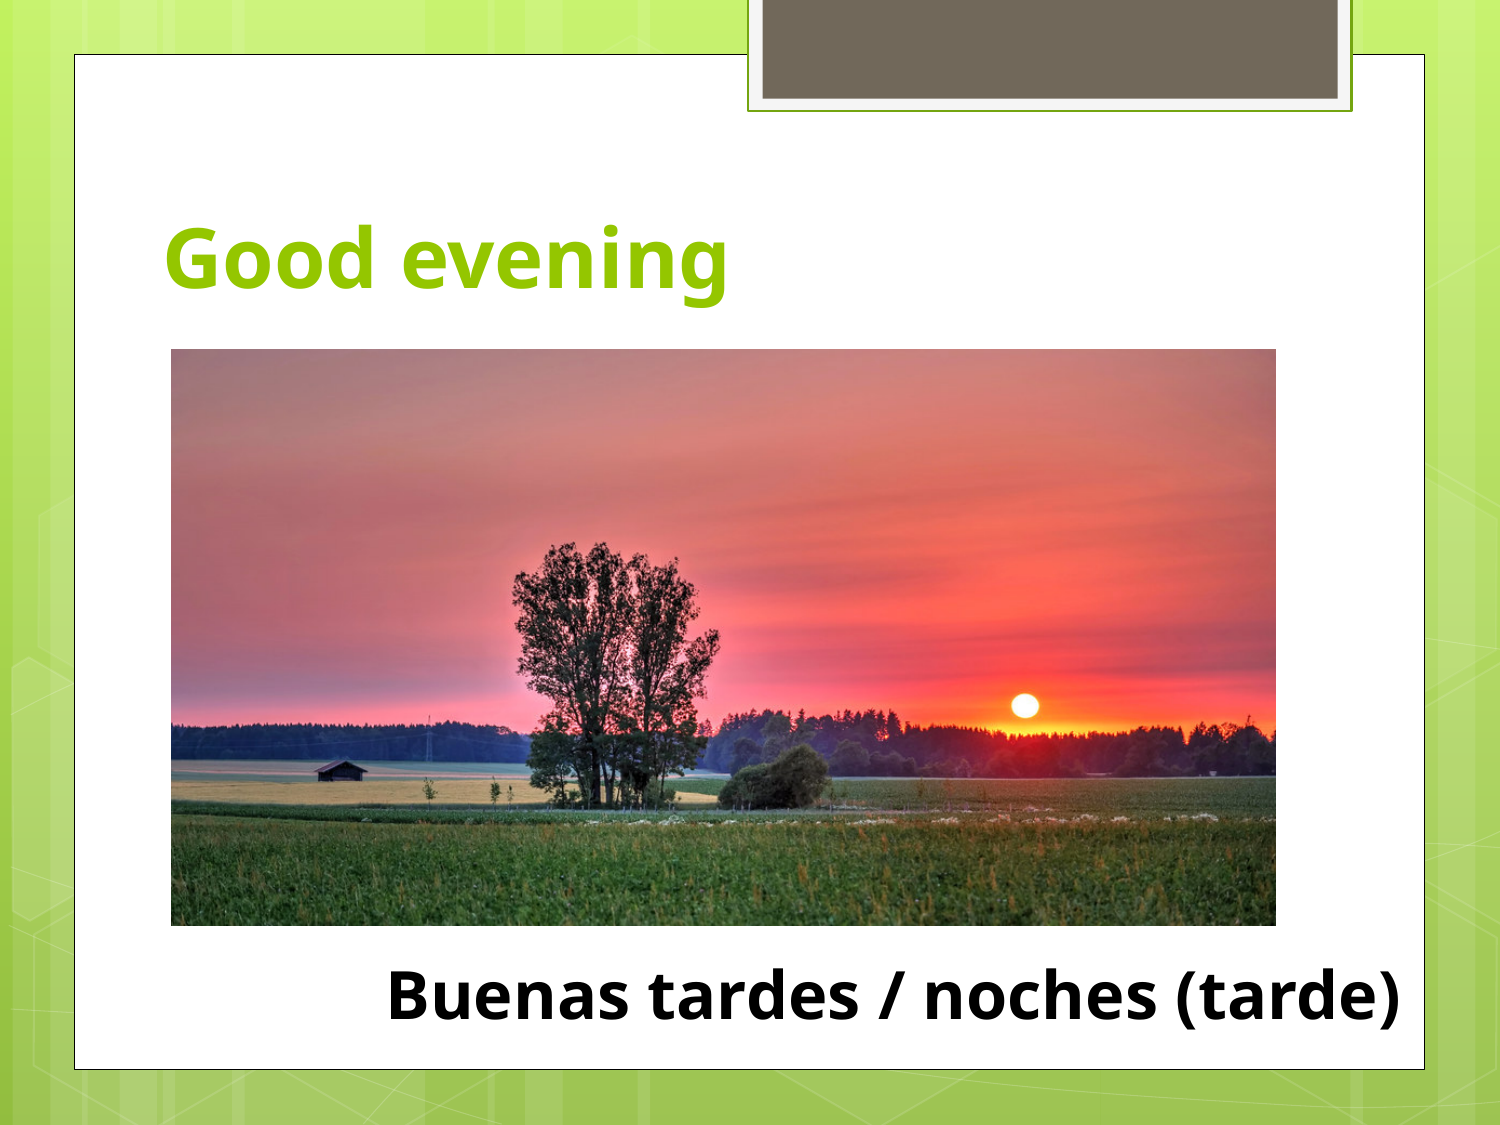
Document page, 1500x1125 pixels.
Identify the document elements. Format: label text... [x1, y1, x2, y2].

title Good evening [147, 125, 1300, 313]
text_box Buenas tardes / noches (tarde) [370, 945, 1417, 1041]
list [170, 349, 1277, 926]
